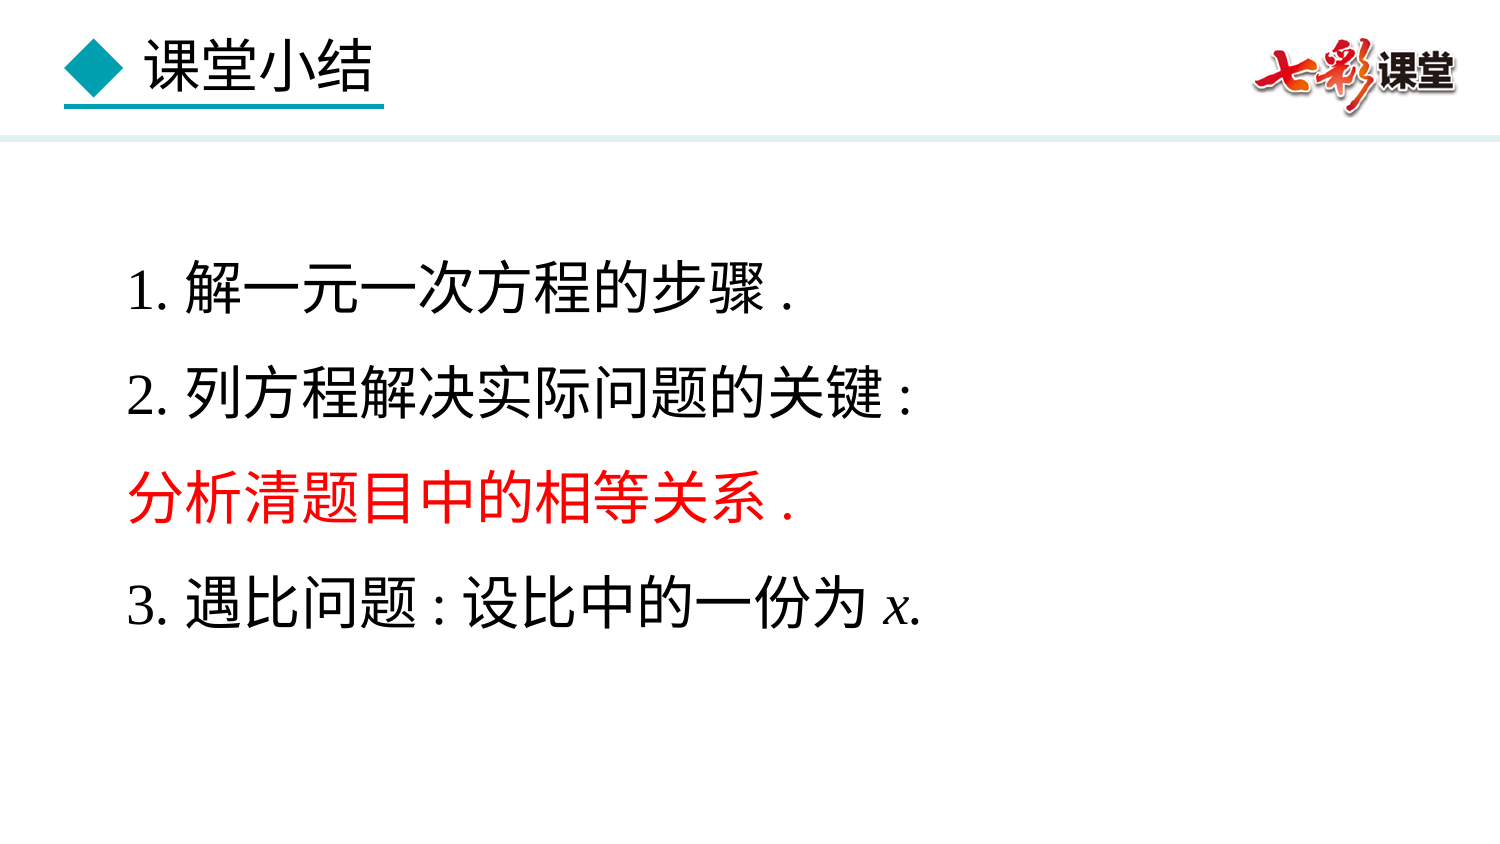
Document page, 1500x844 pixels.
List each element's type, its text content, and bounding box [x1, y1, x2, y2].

picture [1249, 32, 1461, 118]
text_box 1.解一元一次方程的步骤. 2.列方程解决实际问题的关键: 分析清题目中的相等关系. 3.遇比问题:设比中的一份为x. [112, 208, 1500, 644]
